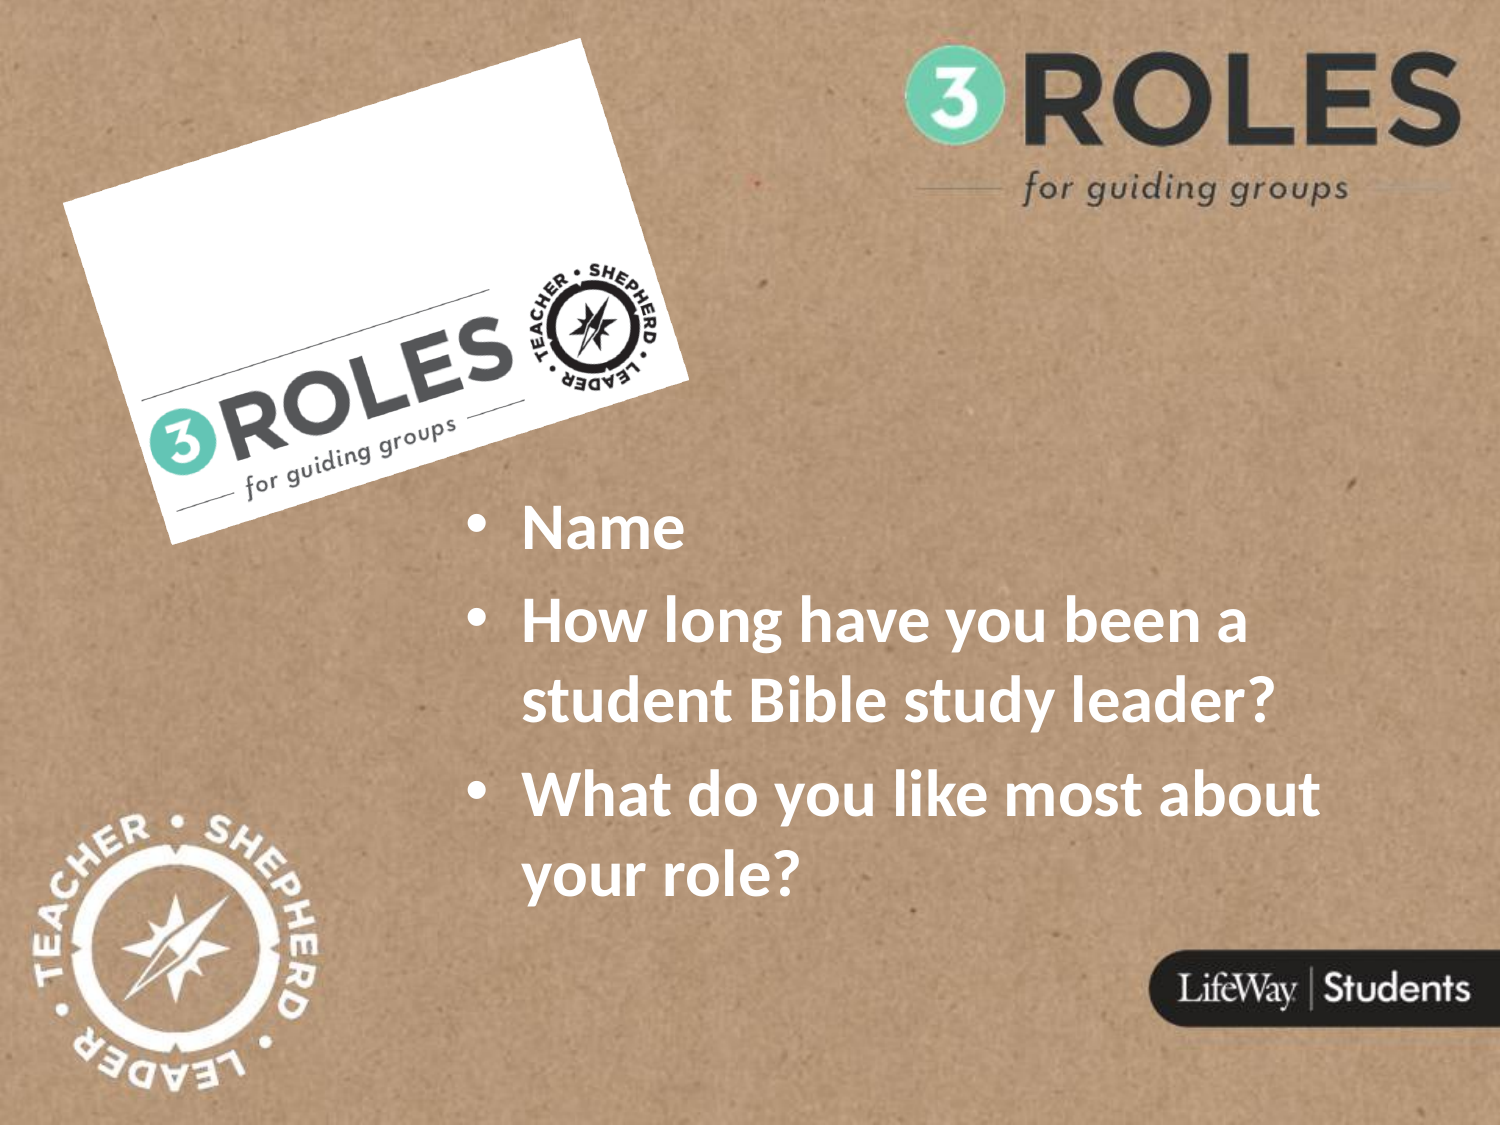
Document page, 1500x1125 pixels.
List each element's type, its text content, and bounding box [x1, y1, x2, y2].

picture [0, 0, 1500, 1125]
list Name How long have you been a student Bible study leader? What do you like most about your role? [450, 474, 1438, 1000]
